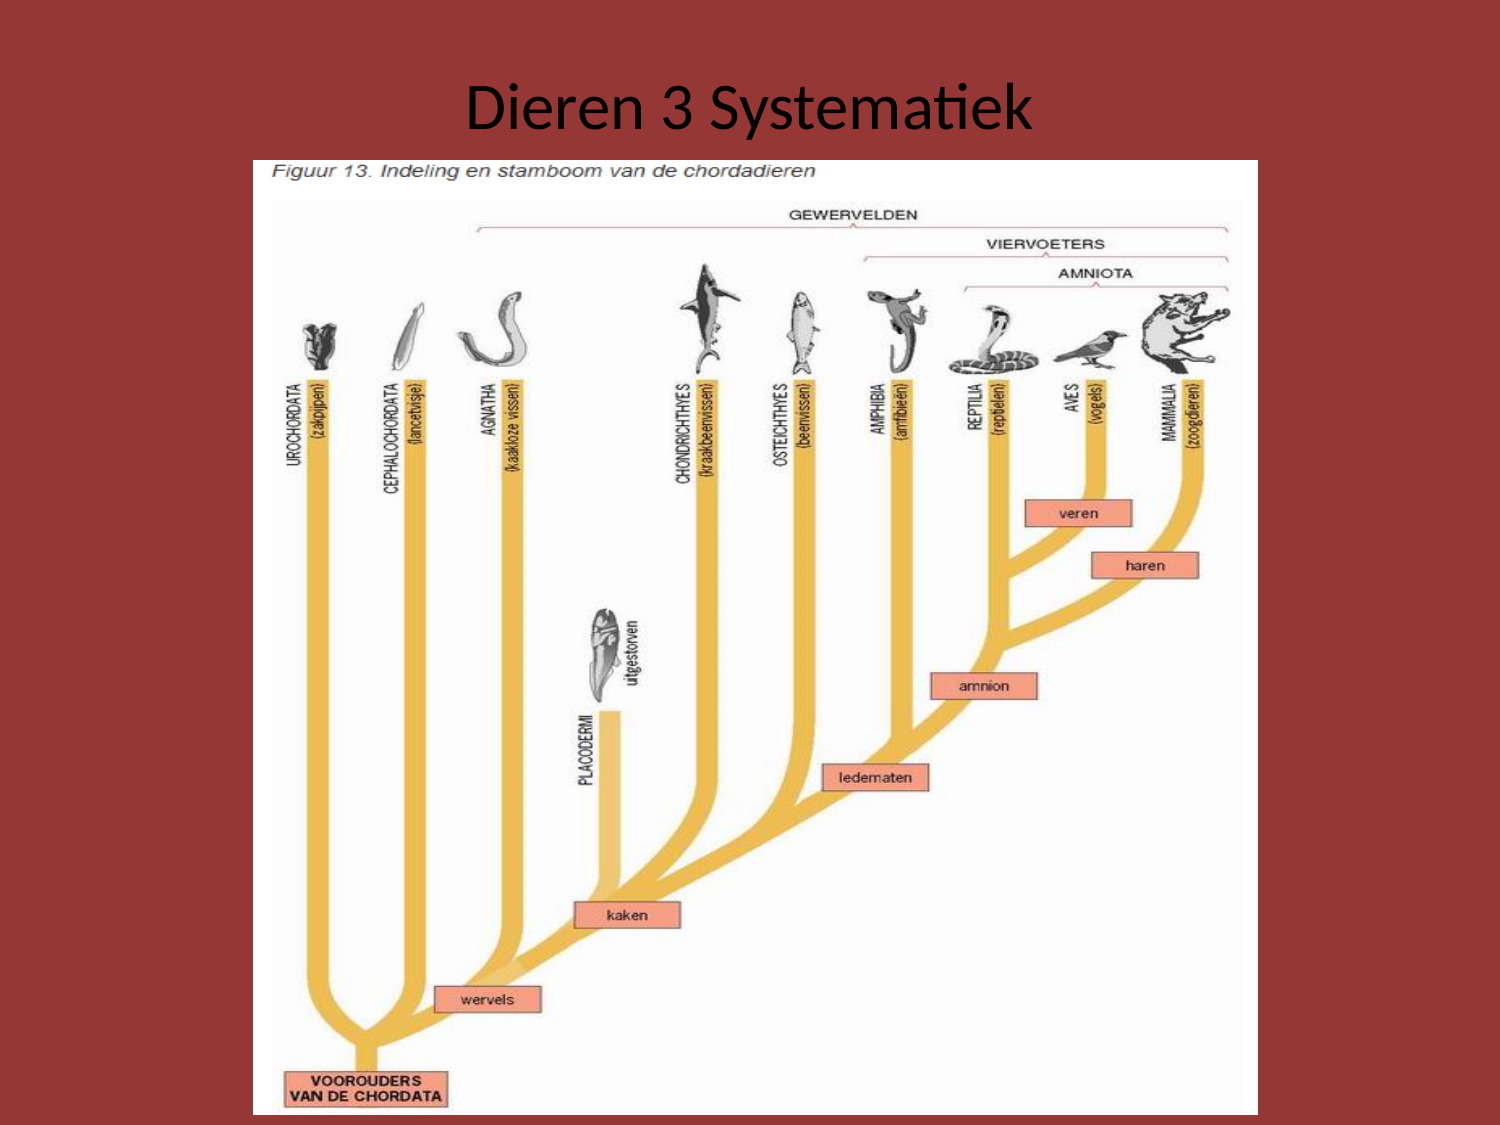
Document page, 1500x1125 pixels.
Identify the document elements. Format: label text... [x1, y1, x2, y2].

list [253, 160, 1259, 1115]
title Dieren 3 Systematiek [75, 45, 1425, 161]
